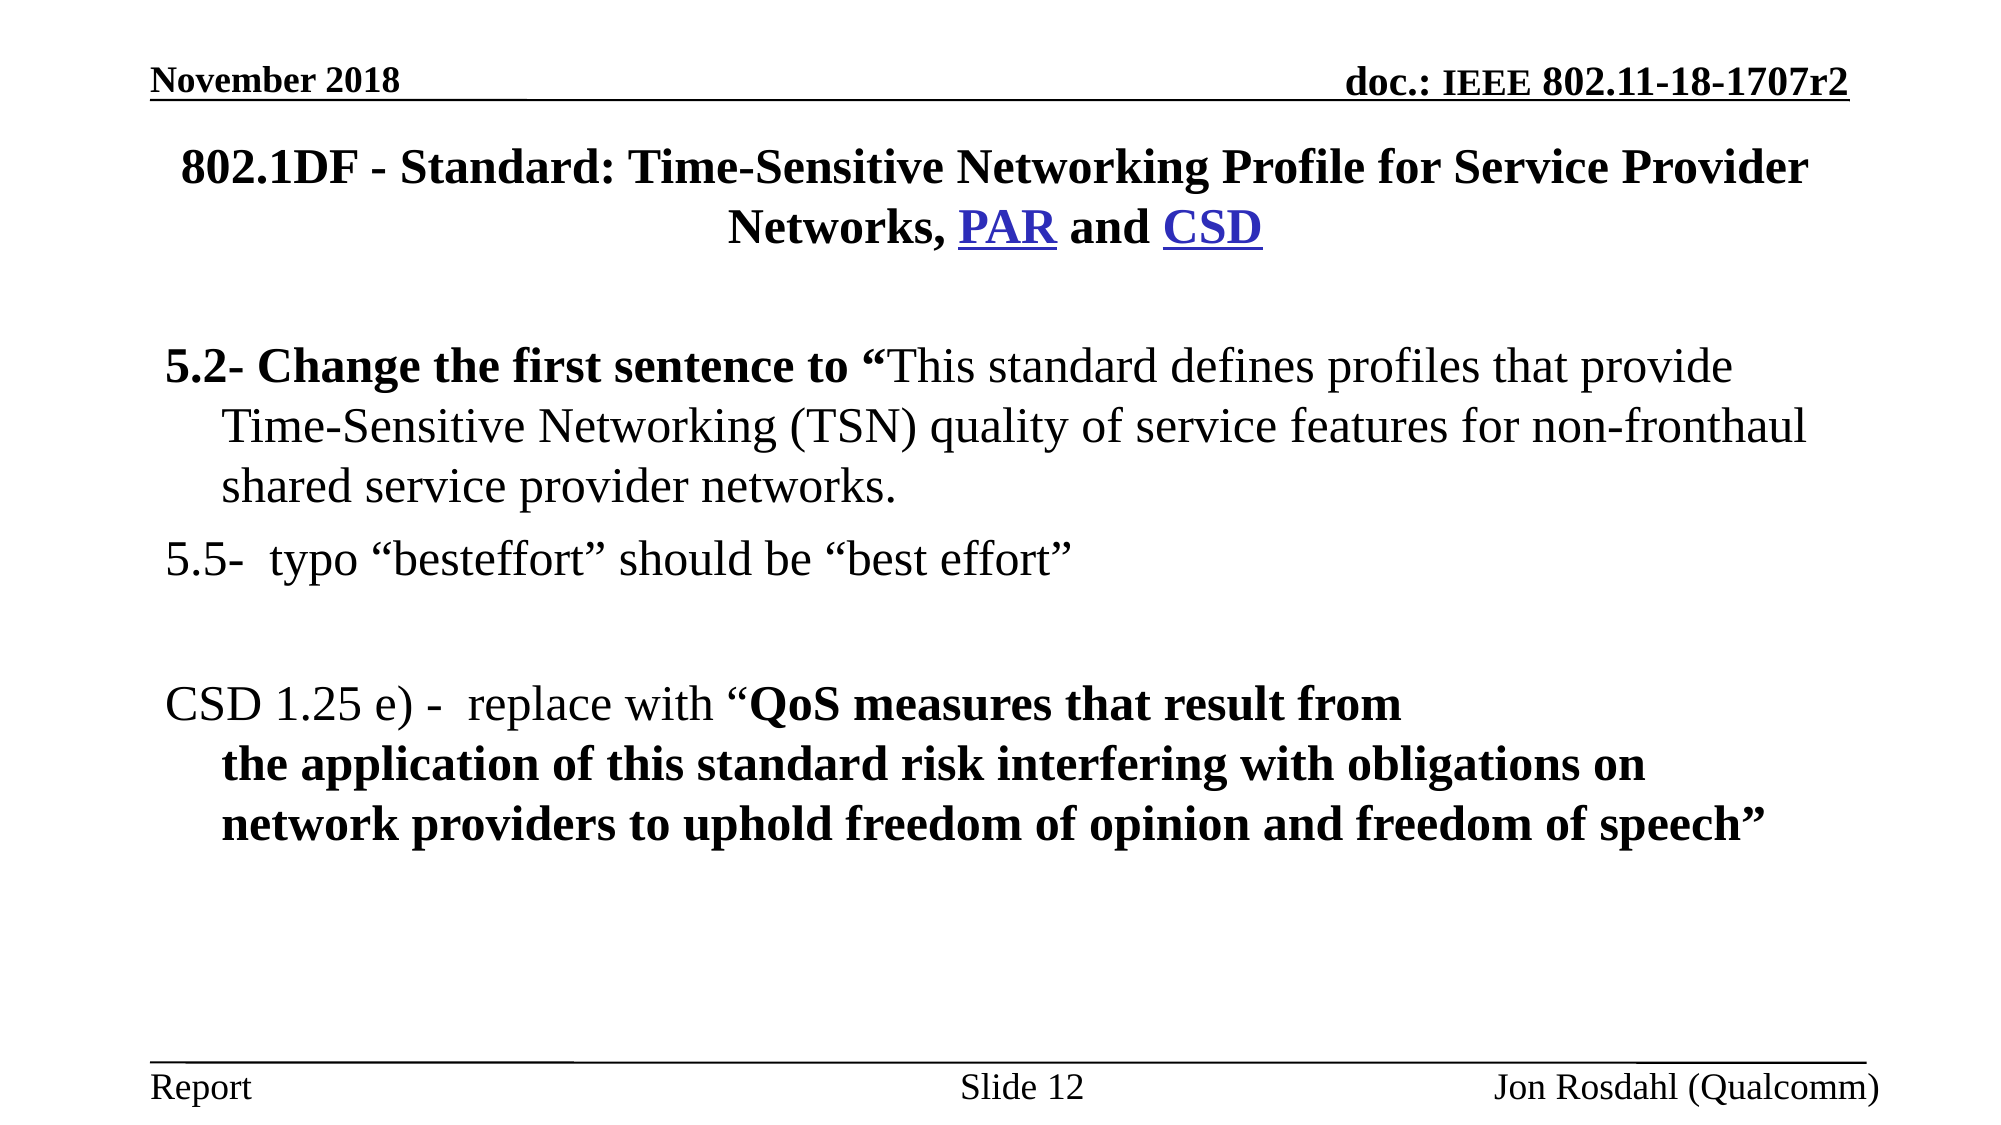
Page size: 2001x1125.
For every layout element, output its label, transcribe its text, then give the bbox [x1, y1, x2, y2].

list 5.2- Change the first sentence to “This standard defines profiles that provide Time-Sensitive Networking (TSN) quality of service features for non-fronthaul shared service provider networks. 5.5- typo “besteffort” should be “best effort” CSD 1.25 e) - replace with “QoS measures that result from the application of this standard risk interfering with obligations on network providers to uphold freedom of opinion and freedom of speech” [149, 324, 1850, 1000]
footer Jon Rosdahl (Qualcomm) [1436, 1061, 1881, 1108]
slide_number Slide 12 [950, 1061, 1095, 1125]
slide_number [149, 49, 431, 100]
title 802.1DF - Standard: Time-Sensitive Networking Profile for Service Provider Networks, PAR and CSD [145, 124, 1846, 263]
